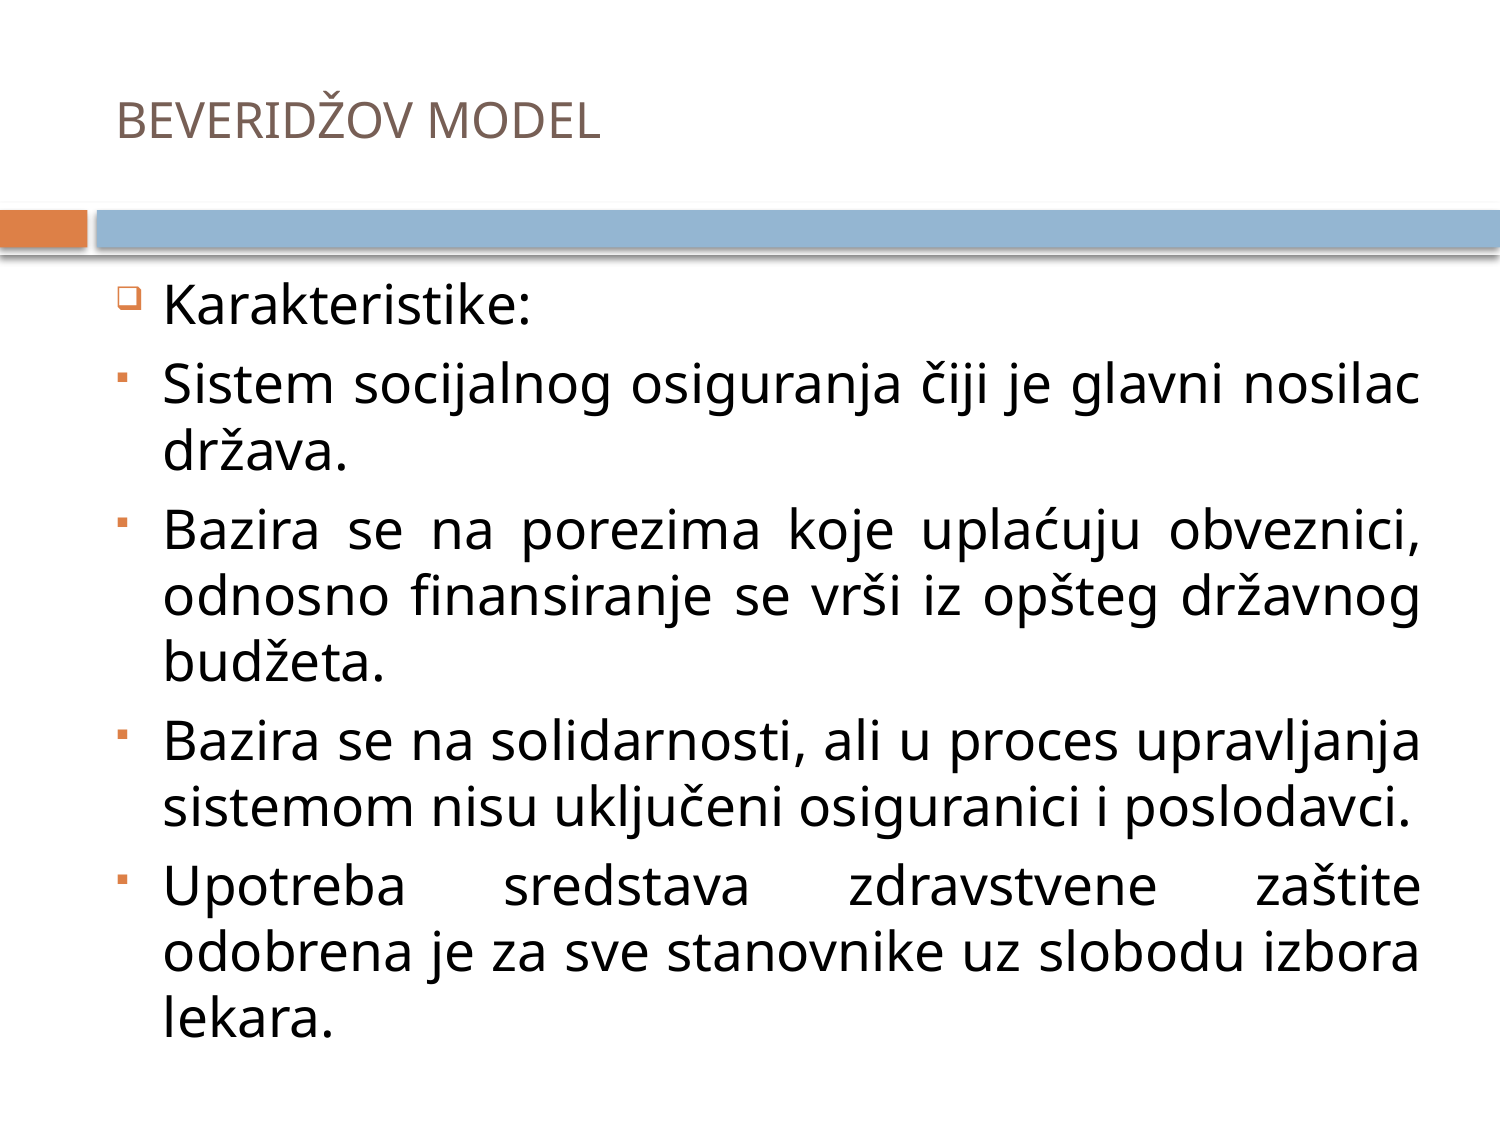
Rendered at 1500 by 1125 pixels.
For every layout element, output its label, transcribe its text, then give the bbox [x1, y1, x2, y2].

list Karakteristike: Sistem socijalnog osiguranja čiji je glavni nosilac država. Bazira se na porezima koje uplaćuju obveznici, odnosno finansiranje se vrši iz opšteg državnog budžeta. Bazira se na solidarnosti, ali u proces upravljanja sistemom nisu uključeni osiguranici i poslodavci. Upotreba sredstava zdravstvene zaštite odobrena je za sve stanovnike uz slobodu izbora lekara. [100, 262, 1438, 1075]
title BEVERIDŽOV MODEL [100, 37, 1438, 200]
